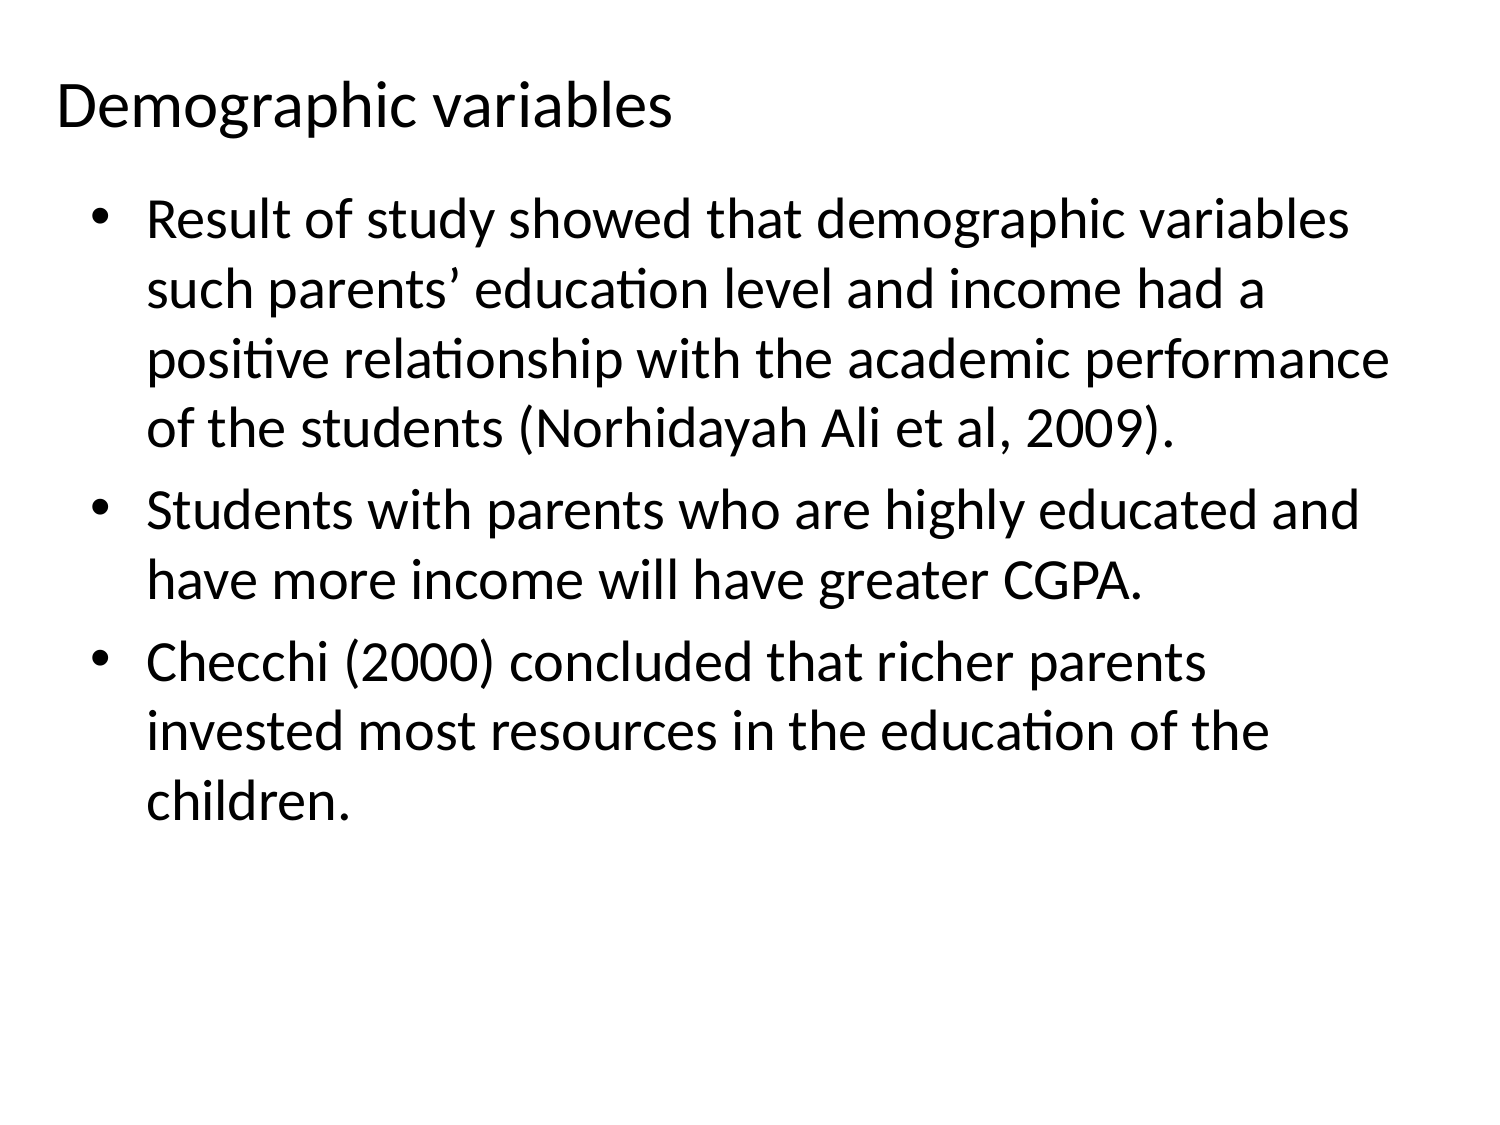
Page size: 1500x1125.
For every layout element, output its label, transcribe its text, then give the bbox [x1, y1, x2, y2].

list Result of study showed that demographic variables such parents’ education level and income had a positive relationship with the academic performance of the students (Norhidayah Ali et al, 2009). Students with parents who are highly educated and have more income will have greater CGPA. Checchi (2000) concluded that richer parents invested most resources in the education of the children. [75, 172, 1425, 1005]
title Demographic variables [41, 42, 1441, 159]
